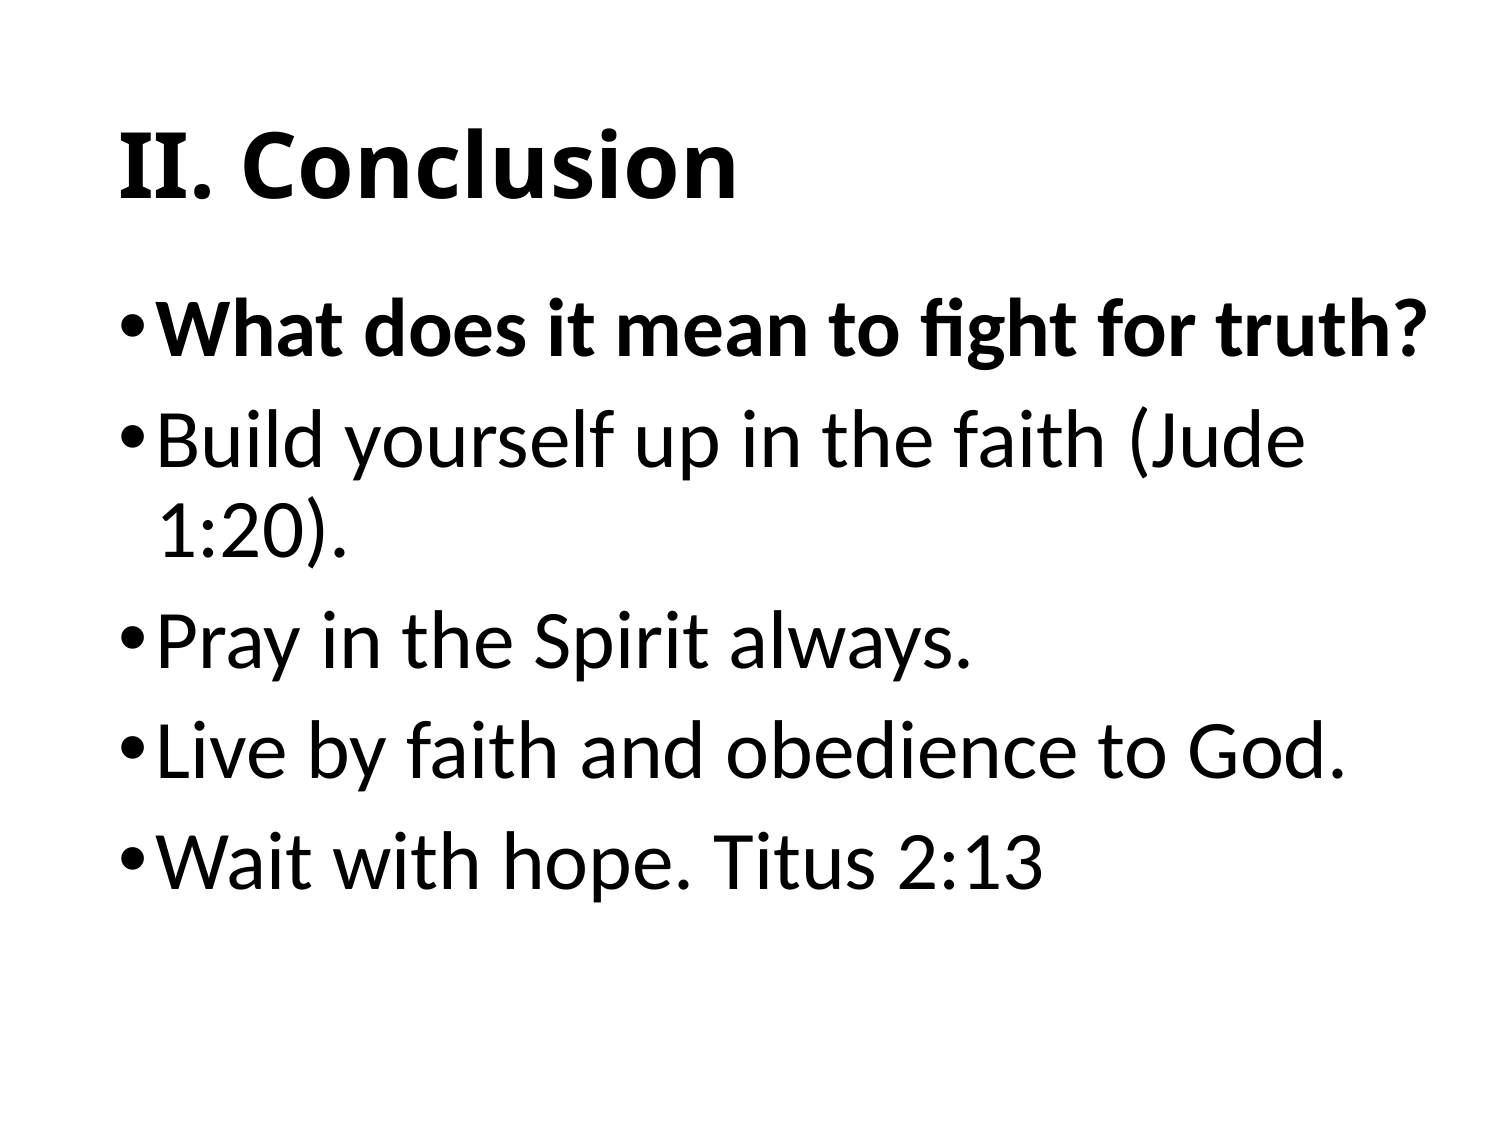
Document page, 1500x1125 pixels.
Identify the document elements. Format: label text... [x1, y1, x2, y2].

list What does it mean to fight for truth? Build yourself up in the faith (Jude 1:20). Pray in the Spirit always. Live by faith and obedience to God. Wait with hope. Titus 2:13 [103, 277, 1464, 991]
title II. Conclusion [103, 59, 1397, 277]
